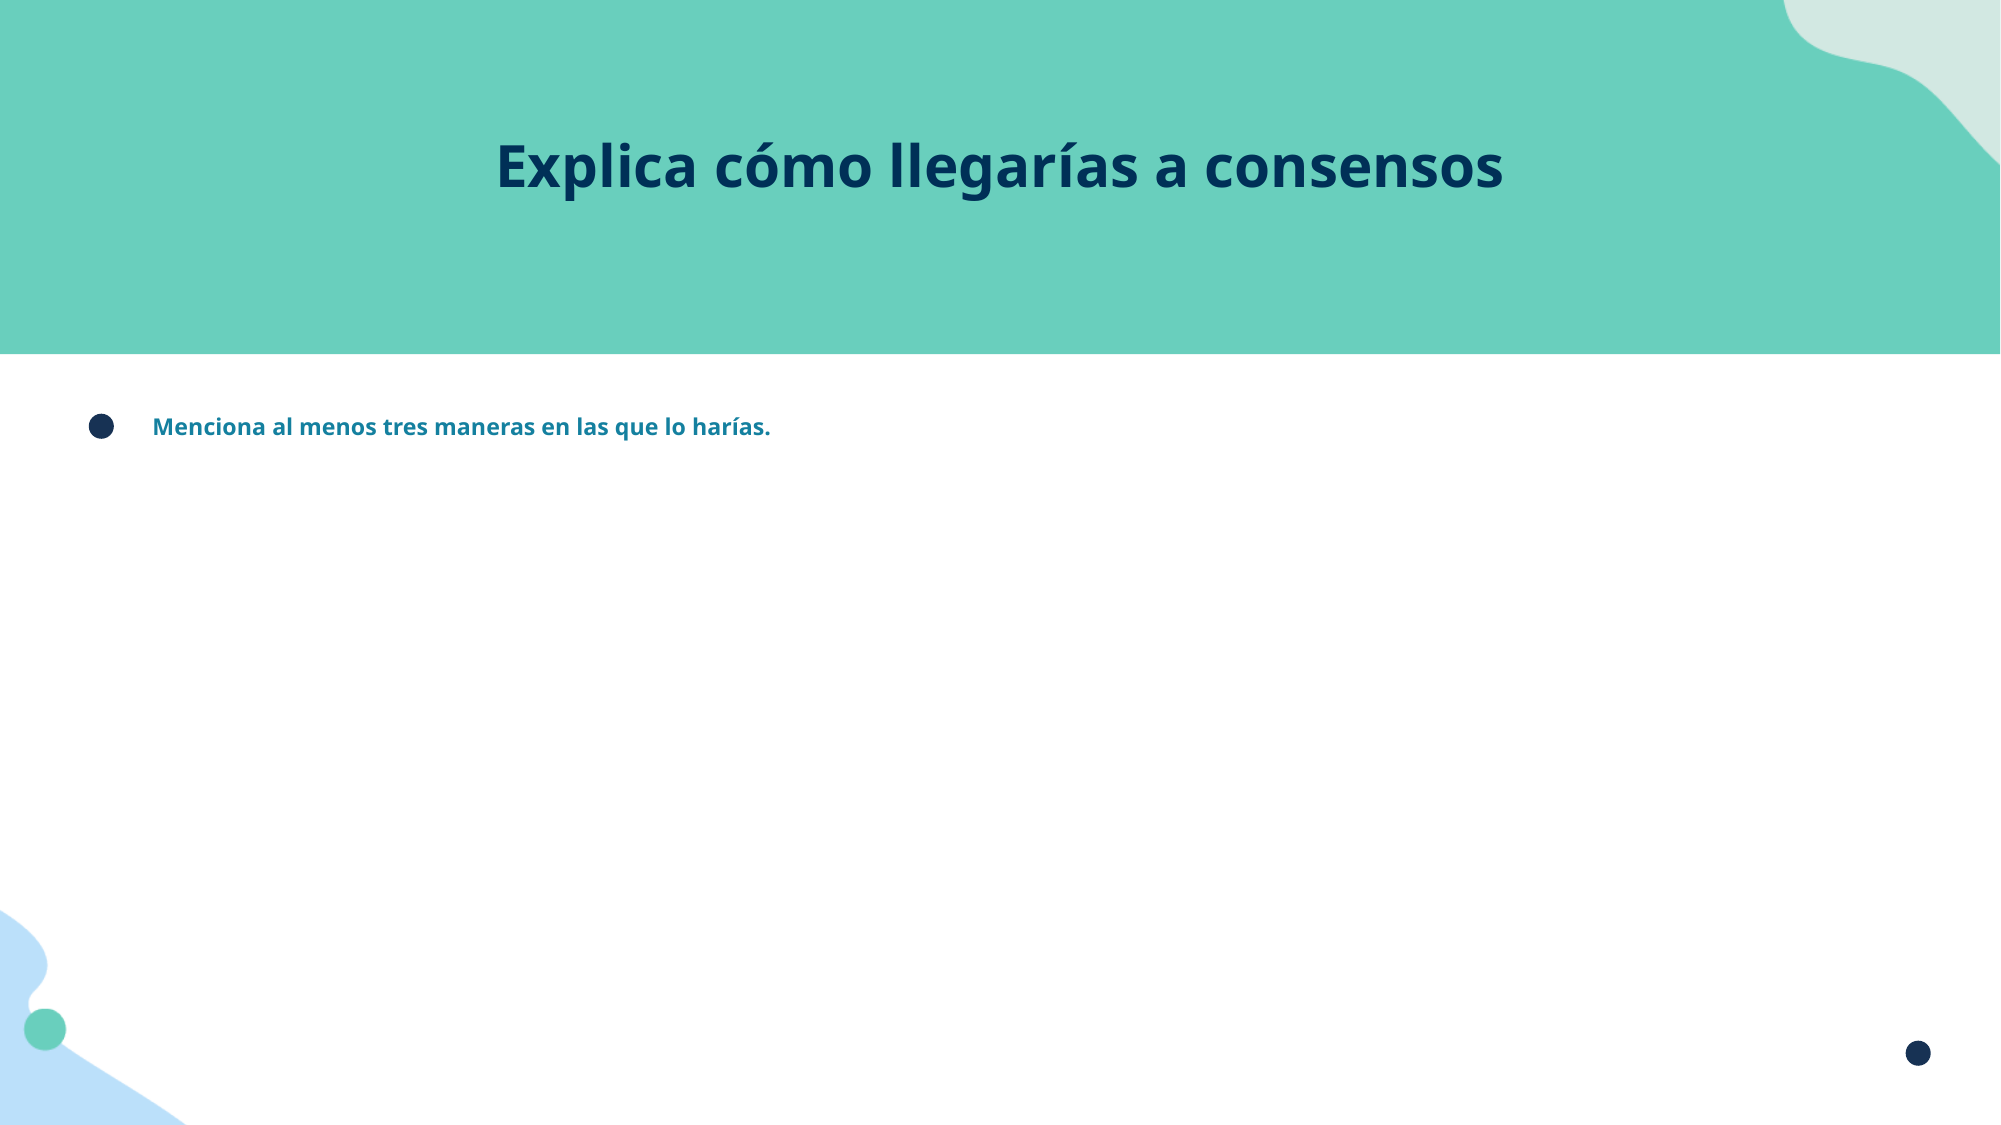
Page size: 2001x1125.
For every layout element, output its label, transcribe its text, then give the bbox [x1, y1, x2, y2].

title Explica cómo llegarías a consensos [137, 59, 1863, 278]
text_box [87, 412, 115, 440]
list Menciona al menos tres maneras en las que lo harías. [137, 408, 1843, 449]
picture [1757, 0, 2001, 214]
picture [0, 909, 189, 1125]
text_box [1904, 1039, 1932, 1067]
